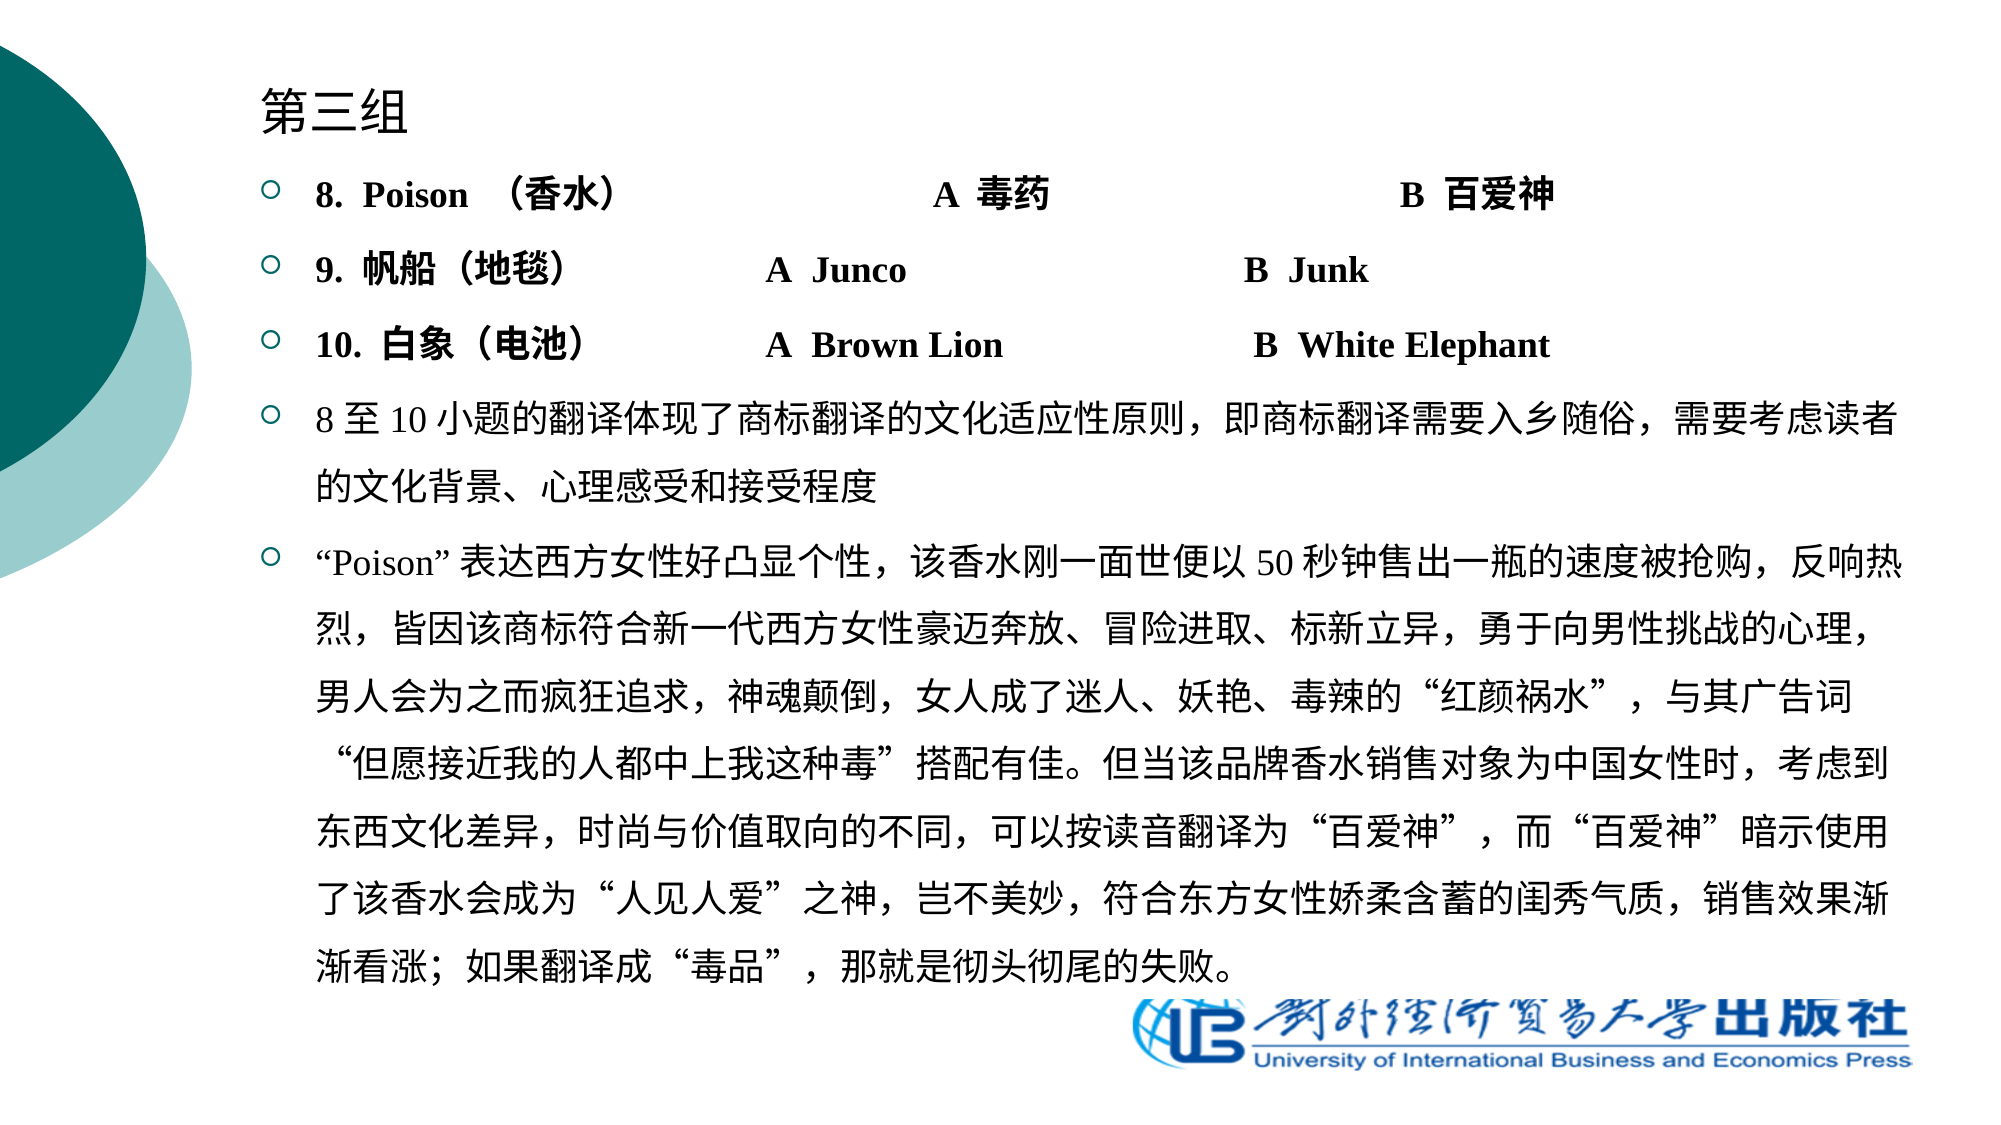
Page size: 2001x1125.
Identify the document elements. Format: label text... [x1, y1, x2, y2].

picture [1054, 922, 2000, 1125]
list 第三组 8. Poison （香水） A 毒药 B 百爱神 9. 帆船（地毯） A Junco B Junk 10. 白象（电池） A Brown Lion B White Elephant 8至10小题的翻译体现了商标翻译的文化适应性原则，即商标翻译需要入乡随俗，需要考虑读者的文化背景、心理感受和接受程度 “Poison”表达西方女性好凸显个性，该香水刚一面世便以50秒钟售出一瓶的速度被抢购，反响热烈，皆因该商标符合新一代西方女性豪迈奔放、冒险进取、标新立异，勇于向男性挑战的心理，男人会为之而疯狂追求，神魂颠倒，女人成了迷人、妖艳、毒辣的“红颜祸水”，与其广告词“但愿接近我的人都中上我这种毒”搭配有佳。但当该品牌香水销售对象为中国女性时，考虑到东西文化差异，时尚与价值取向的不同，可以按读音翻译为“百爱神”，而“百爱神”暗示使用了该香水会成为“人见人爱”之神，岂不美妙，符合东方女性娇柔含蓄的闺秀气质，销售效果渐渐看涨；如果翻译成“毒品”，那就是彻头彻尾的失败。 [243, 42, 1930, 1000]
